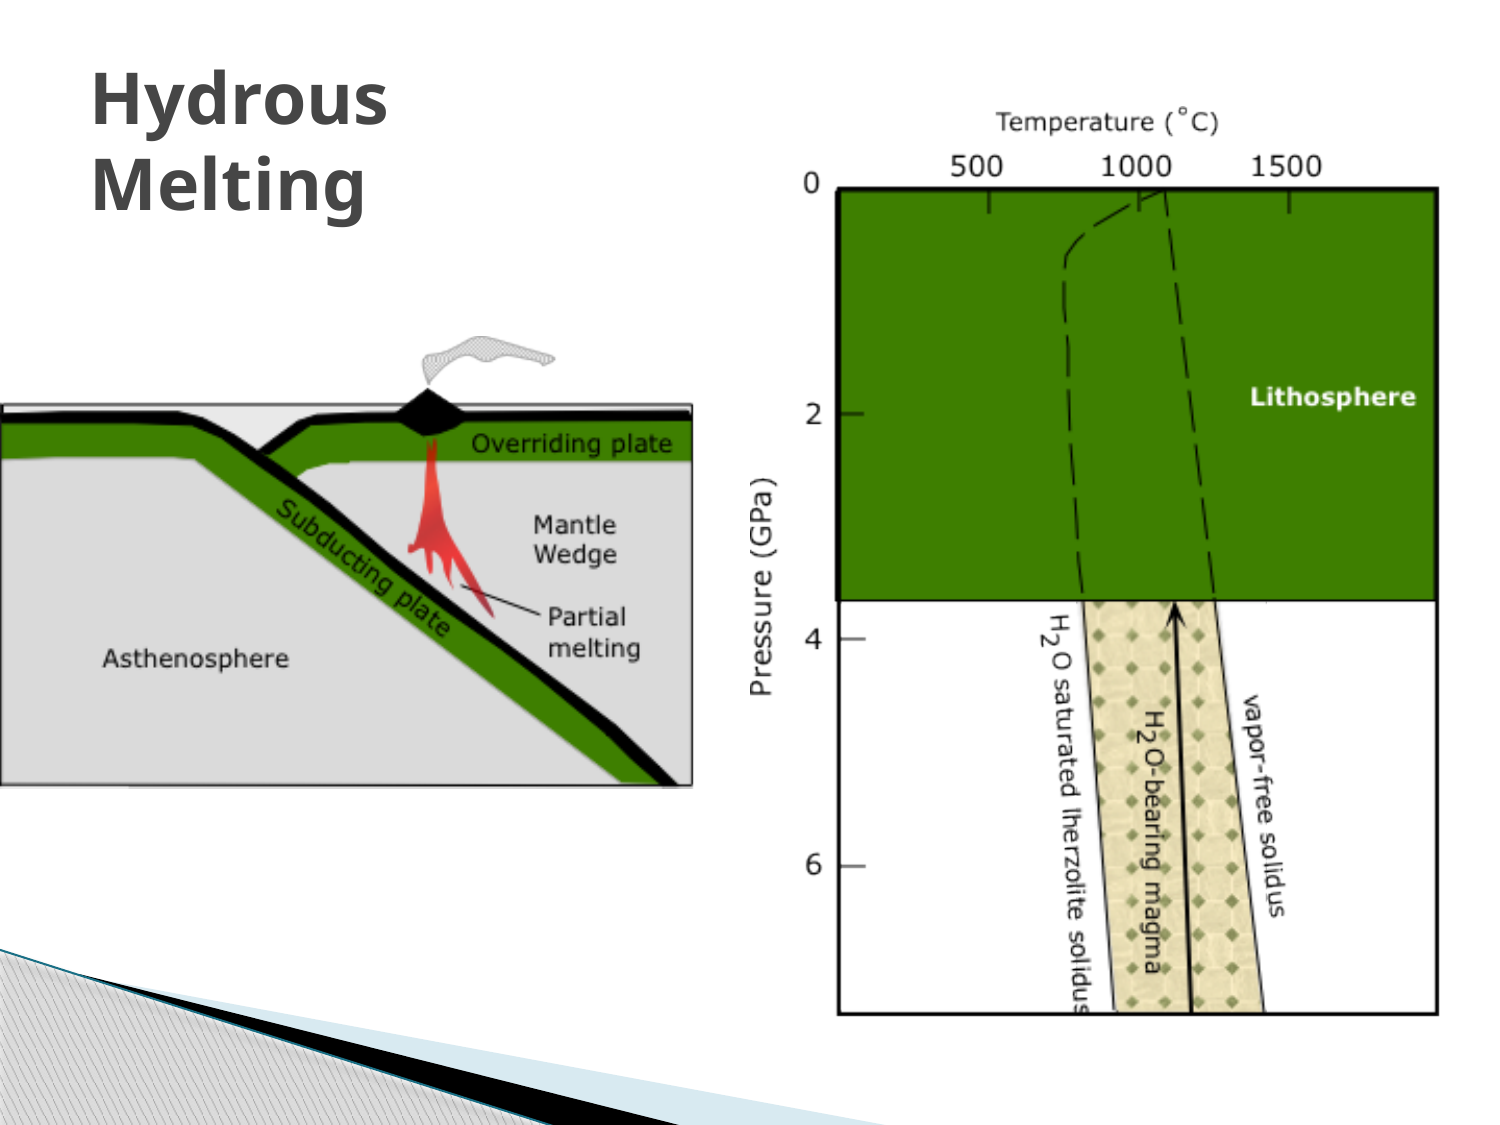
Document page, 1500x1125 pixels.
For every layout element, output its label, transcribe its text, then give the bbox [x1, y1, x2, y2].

picture [0, 336, 697, 789]
picture [749, 105, 1442, 1019]
title Hydrous Melting [75, 45, 1425, 233]
